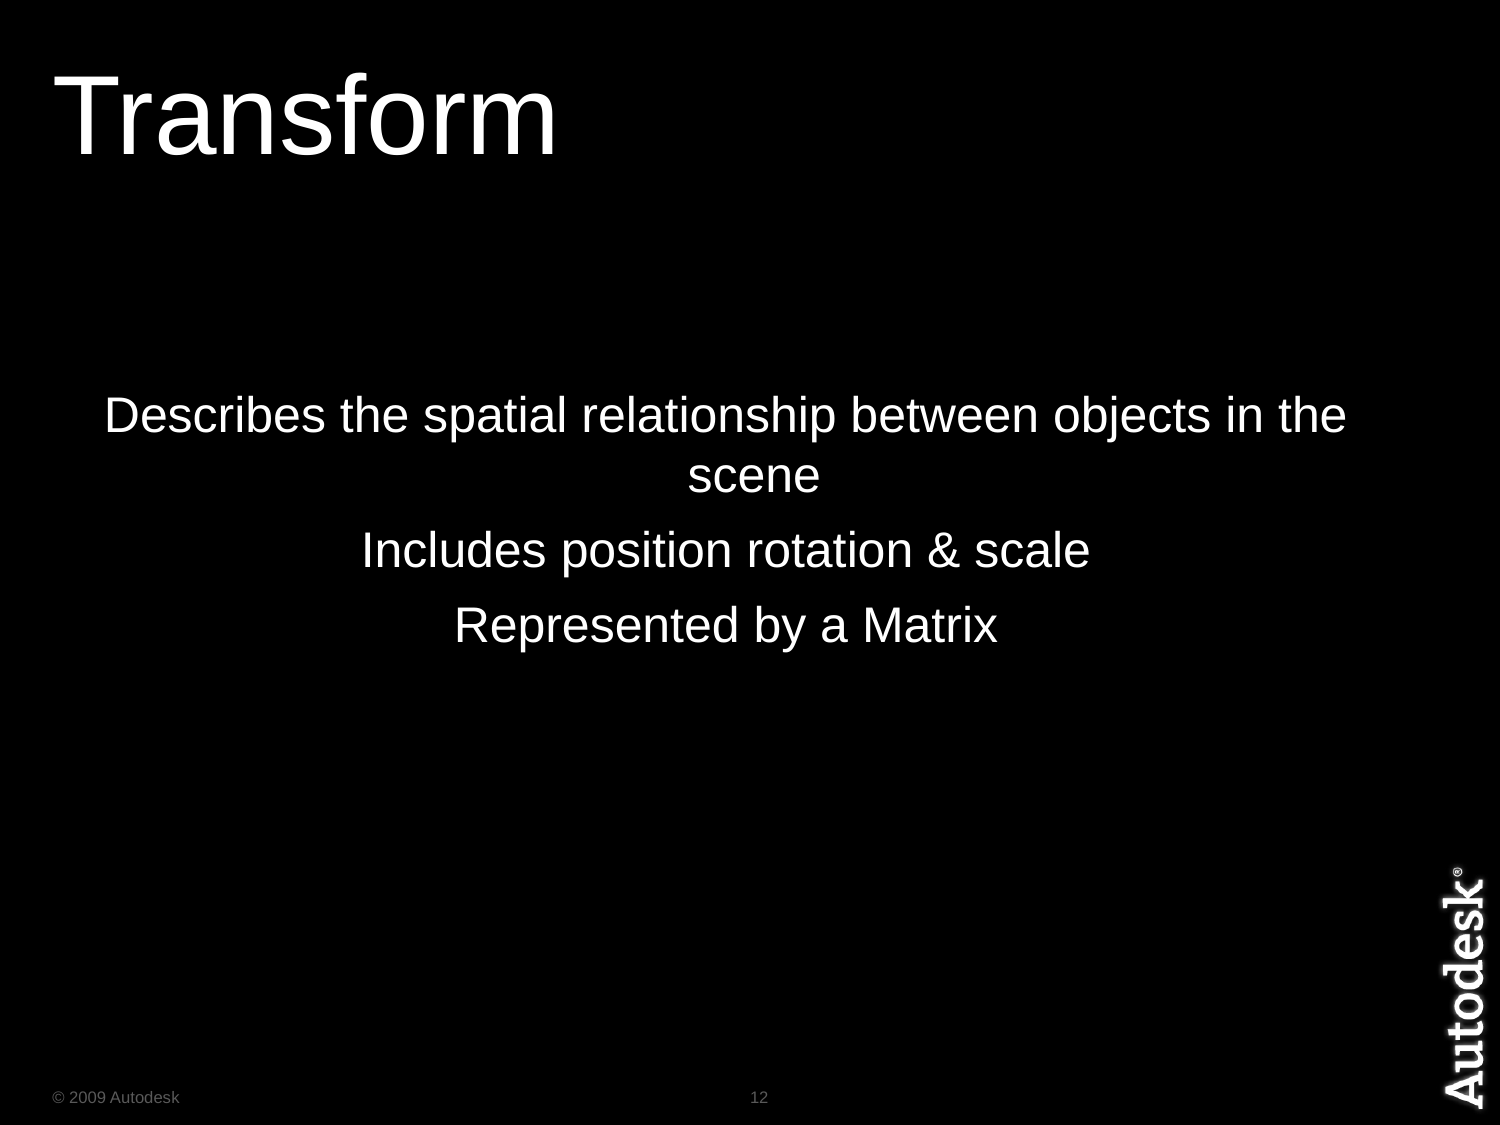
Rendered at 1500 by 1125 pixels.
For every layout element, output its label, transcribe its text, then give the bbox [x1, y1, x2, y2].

list Describes the spatial relationship between objects in the scene Includes position rotation & scale Represented by a Matrix [52, 231, 1401, 1073]
title Transform [52, 22, 1401, 211]
picture [1402, 0, 1500, 1125]
